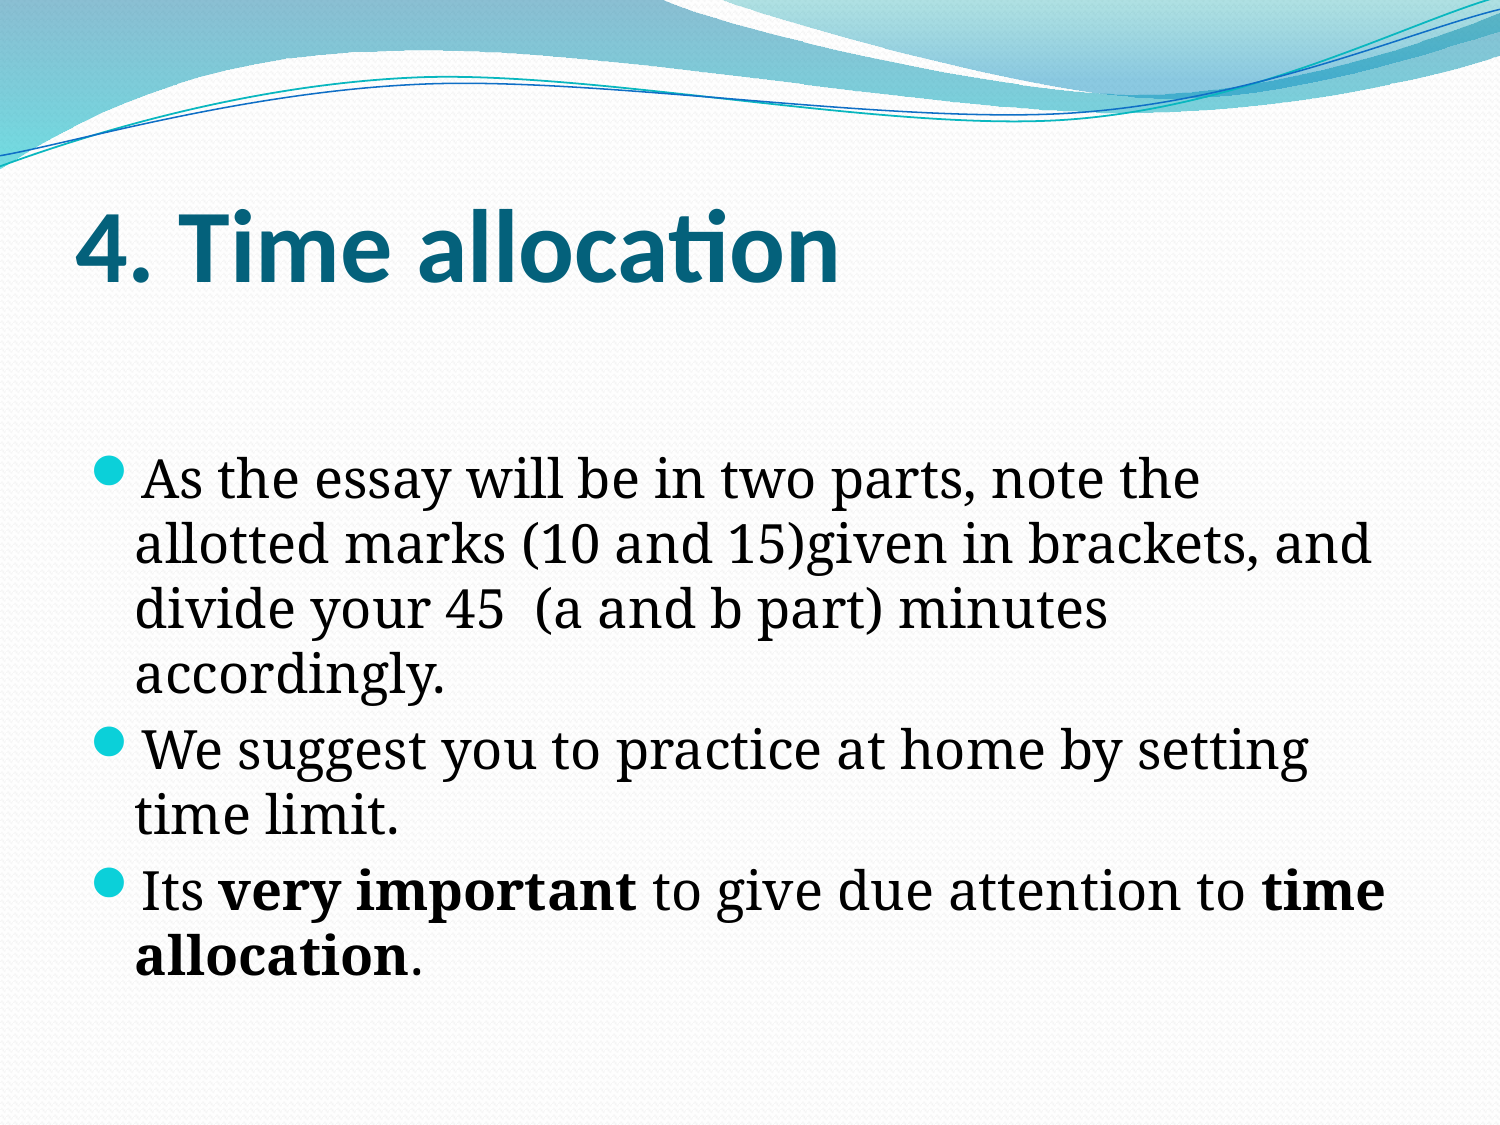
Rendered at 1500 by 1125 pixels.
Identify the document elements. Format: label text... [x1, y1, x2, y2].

list As the essay will be in two parts, note the allotted marks (10 and 15)given in brackets, and divide your 45 (a and b part) minutes accordingly. We suggest you to practice at home by setting time limit. Its very important to give due attention to time allocation. [75, 437, 1425, 1038]
title 4. Time allocation [75, 115, 1425, 303]
